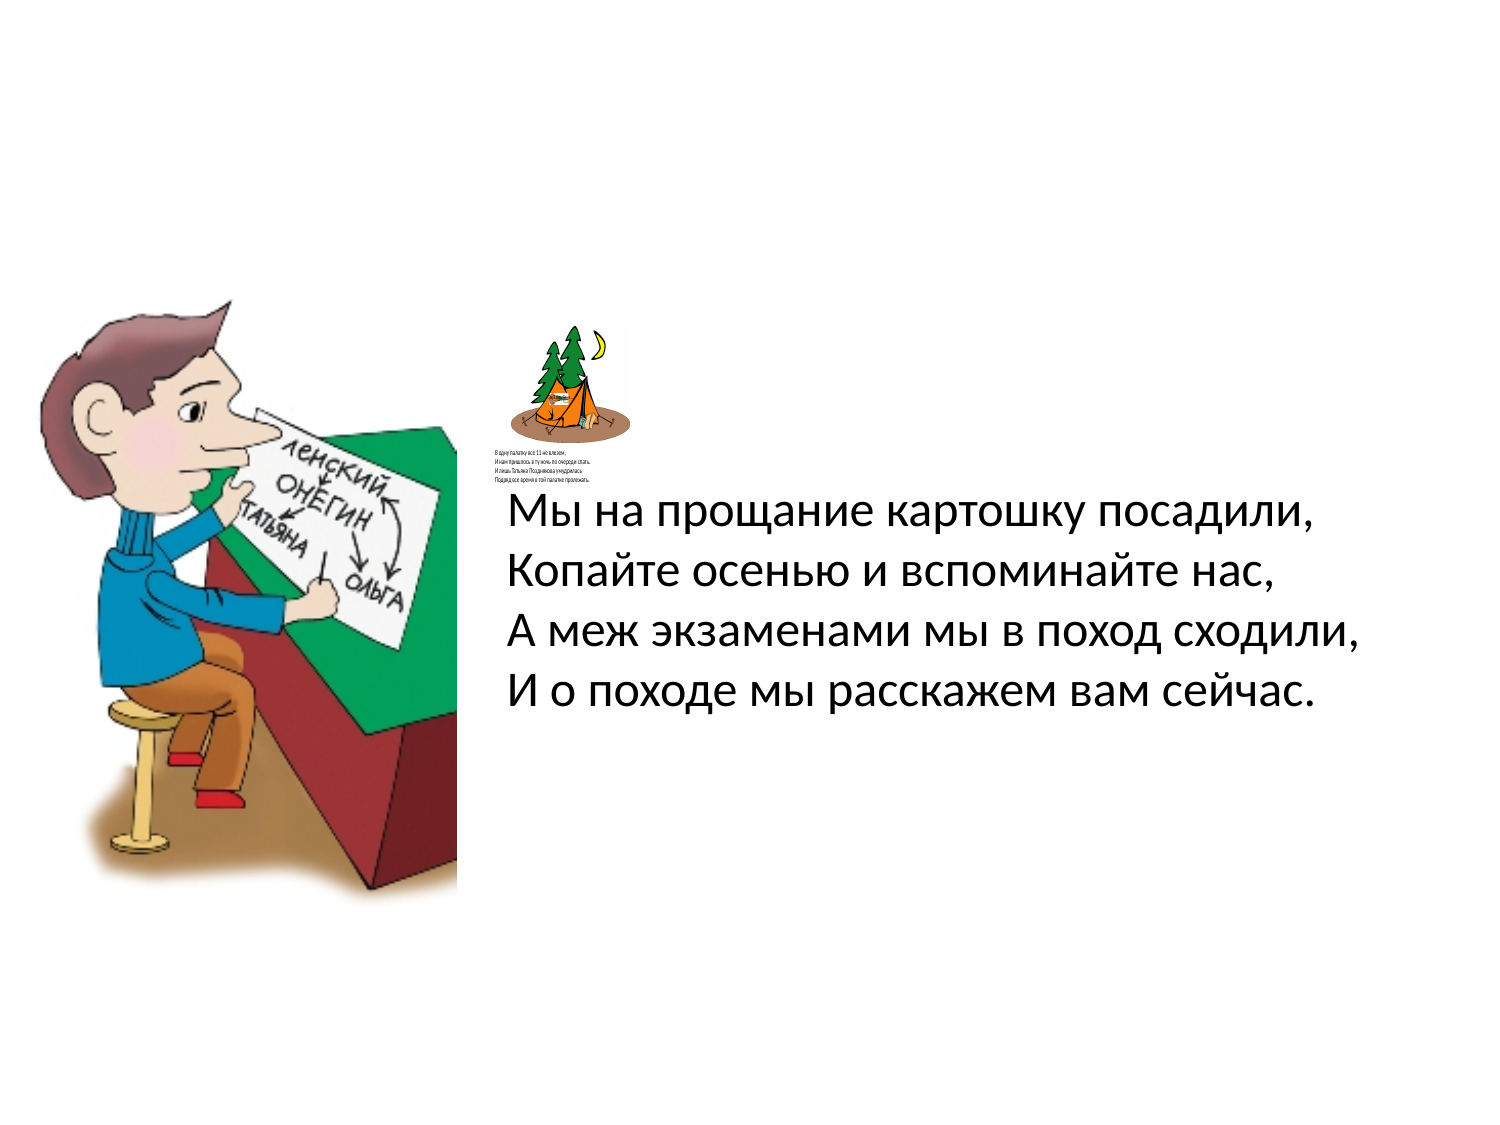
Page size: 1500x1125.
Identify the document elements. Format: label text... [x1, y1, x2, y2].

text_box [485, 325, 639, 495]
text_box Мы на прощание картошку посадили, Копайте осенью и вспоминайте нас, А меж экзаменами мы в поход сходили, И о походе мы расскажем вам сейчас. [492, 468, 1407, 724]
picture [34, 280, 458, 907]
